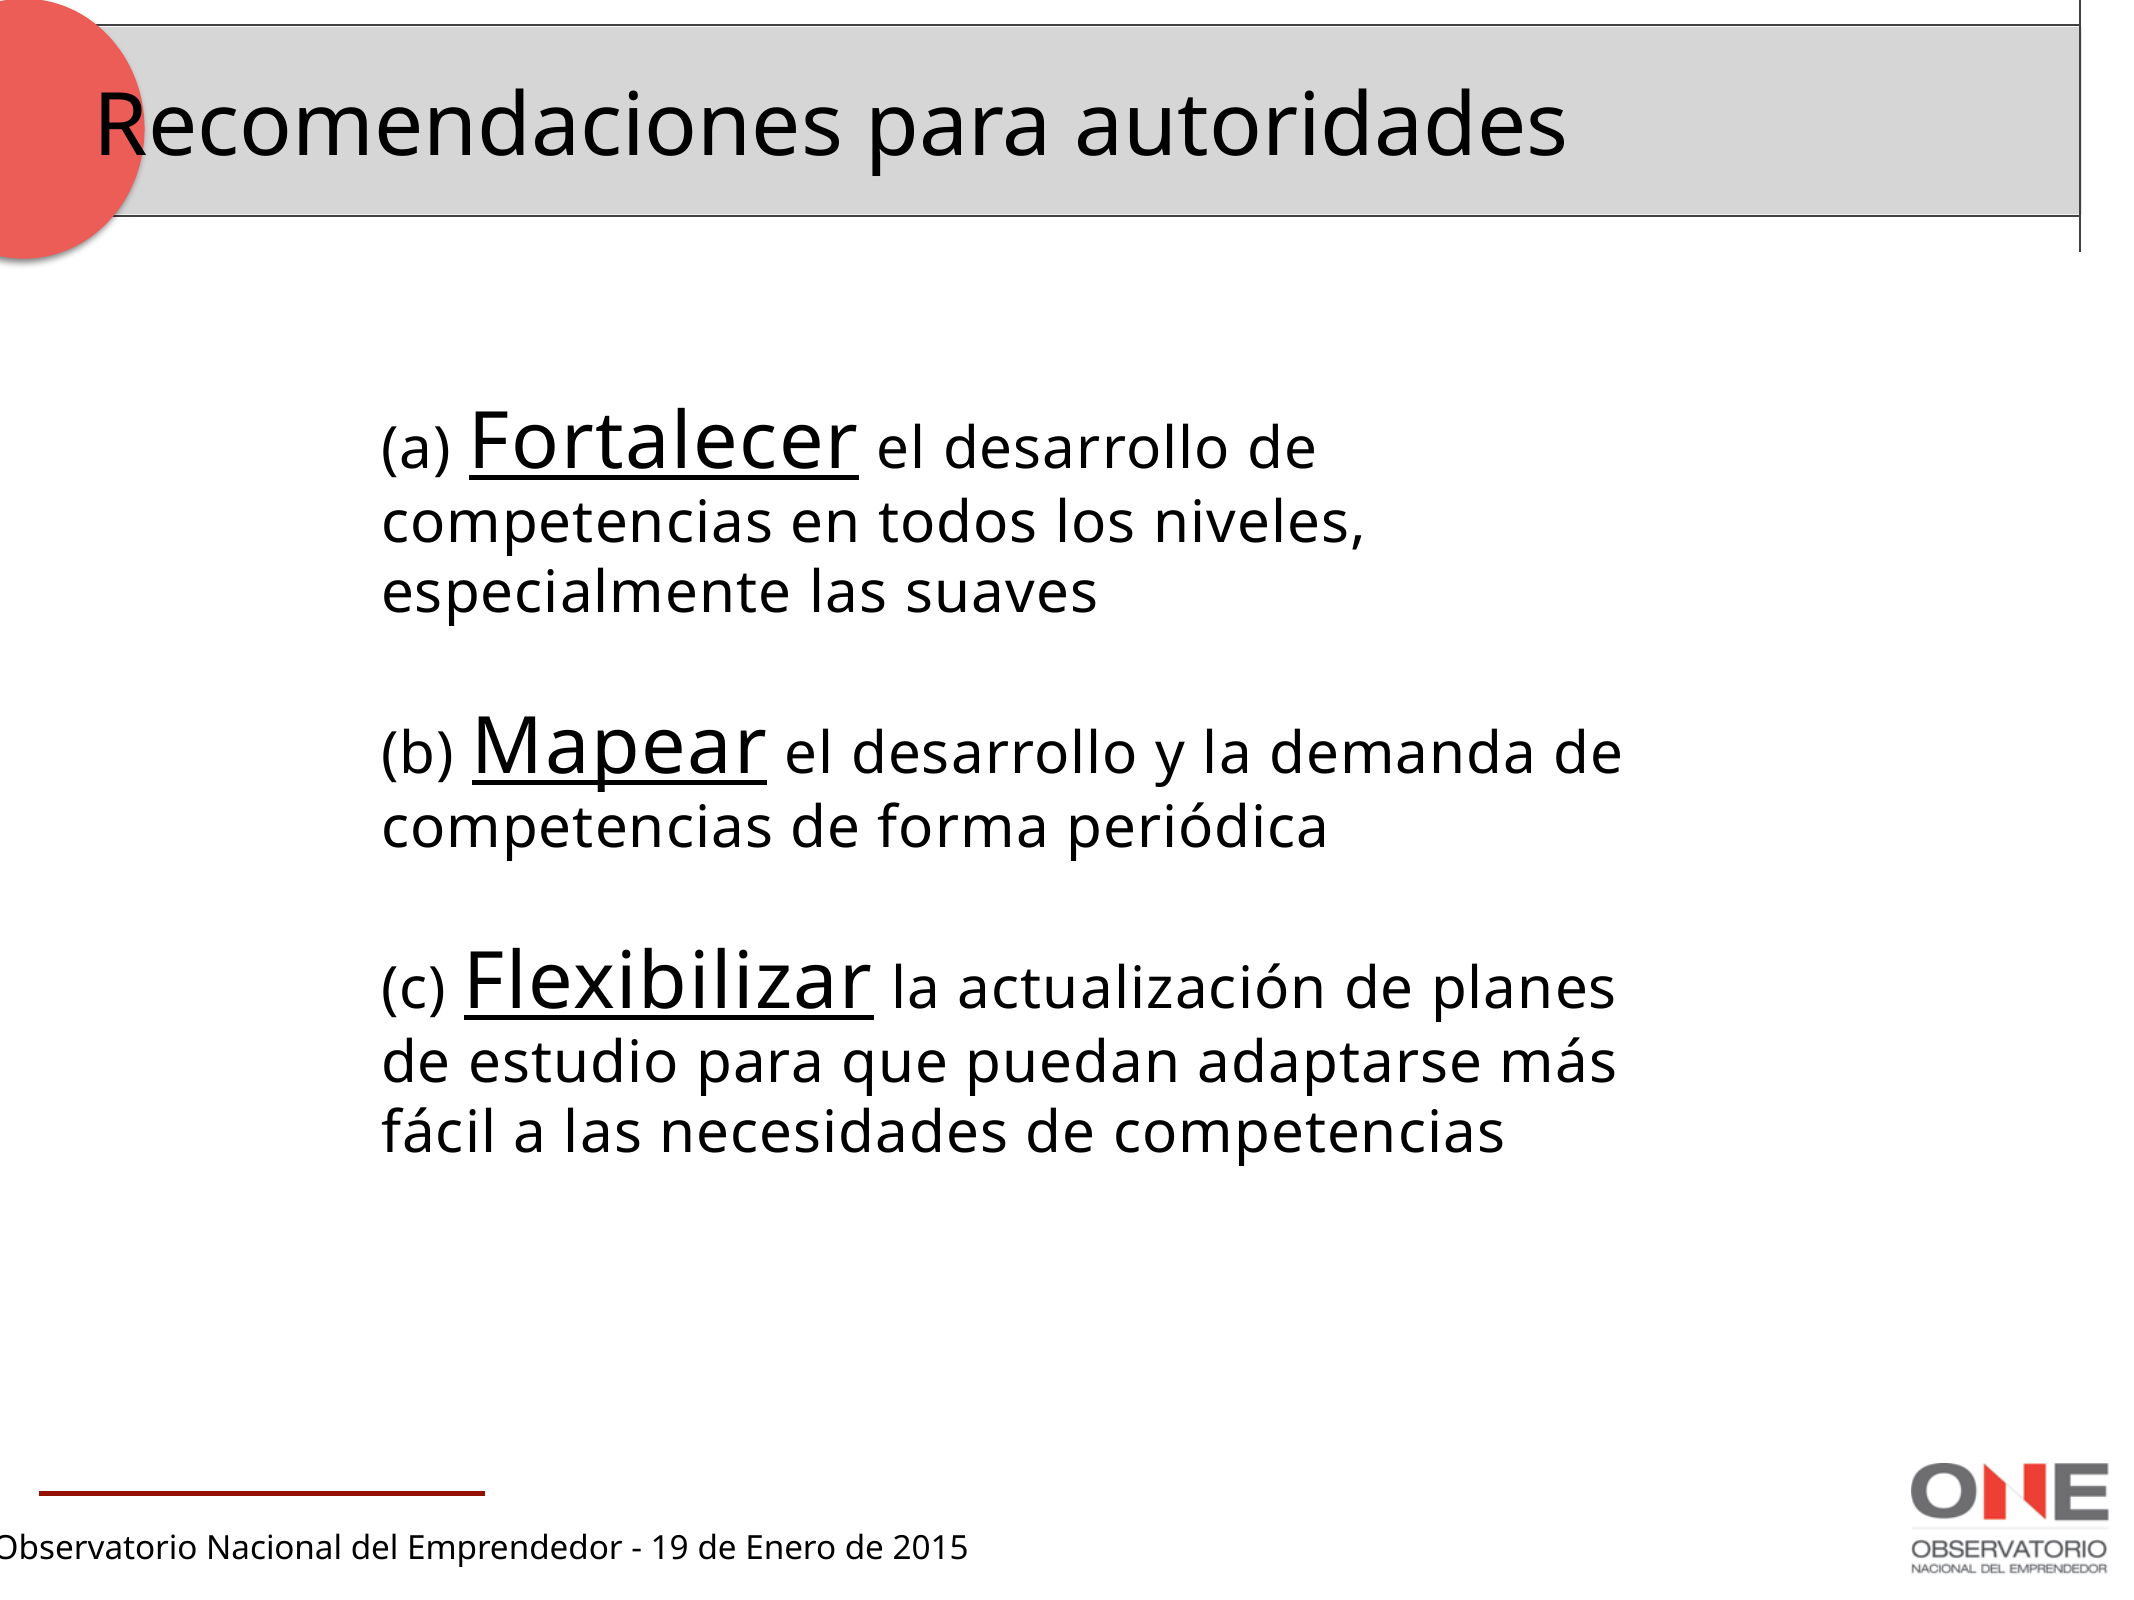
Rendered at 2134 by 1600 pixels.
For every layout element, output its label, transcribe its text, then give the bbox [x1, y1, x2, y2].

text_box Recomendaciones para autoridades [85, 59, 1577, 182]
text_box (a) Fortalecer el desarrollo de competencias en todos los niveles, especialmente las suaves (b) Mapear el desarrollo y la demanda de competencias de forma periódica (c) Flexibilizar la actualización de planes de estudio para que puedan adaptarse más fácil a las necesidades de competencias [372, 381, 1700, 1173]
picture [1911, 1463, 2117, 1588]
